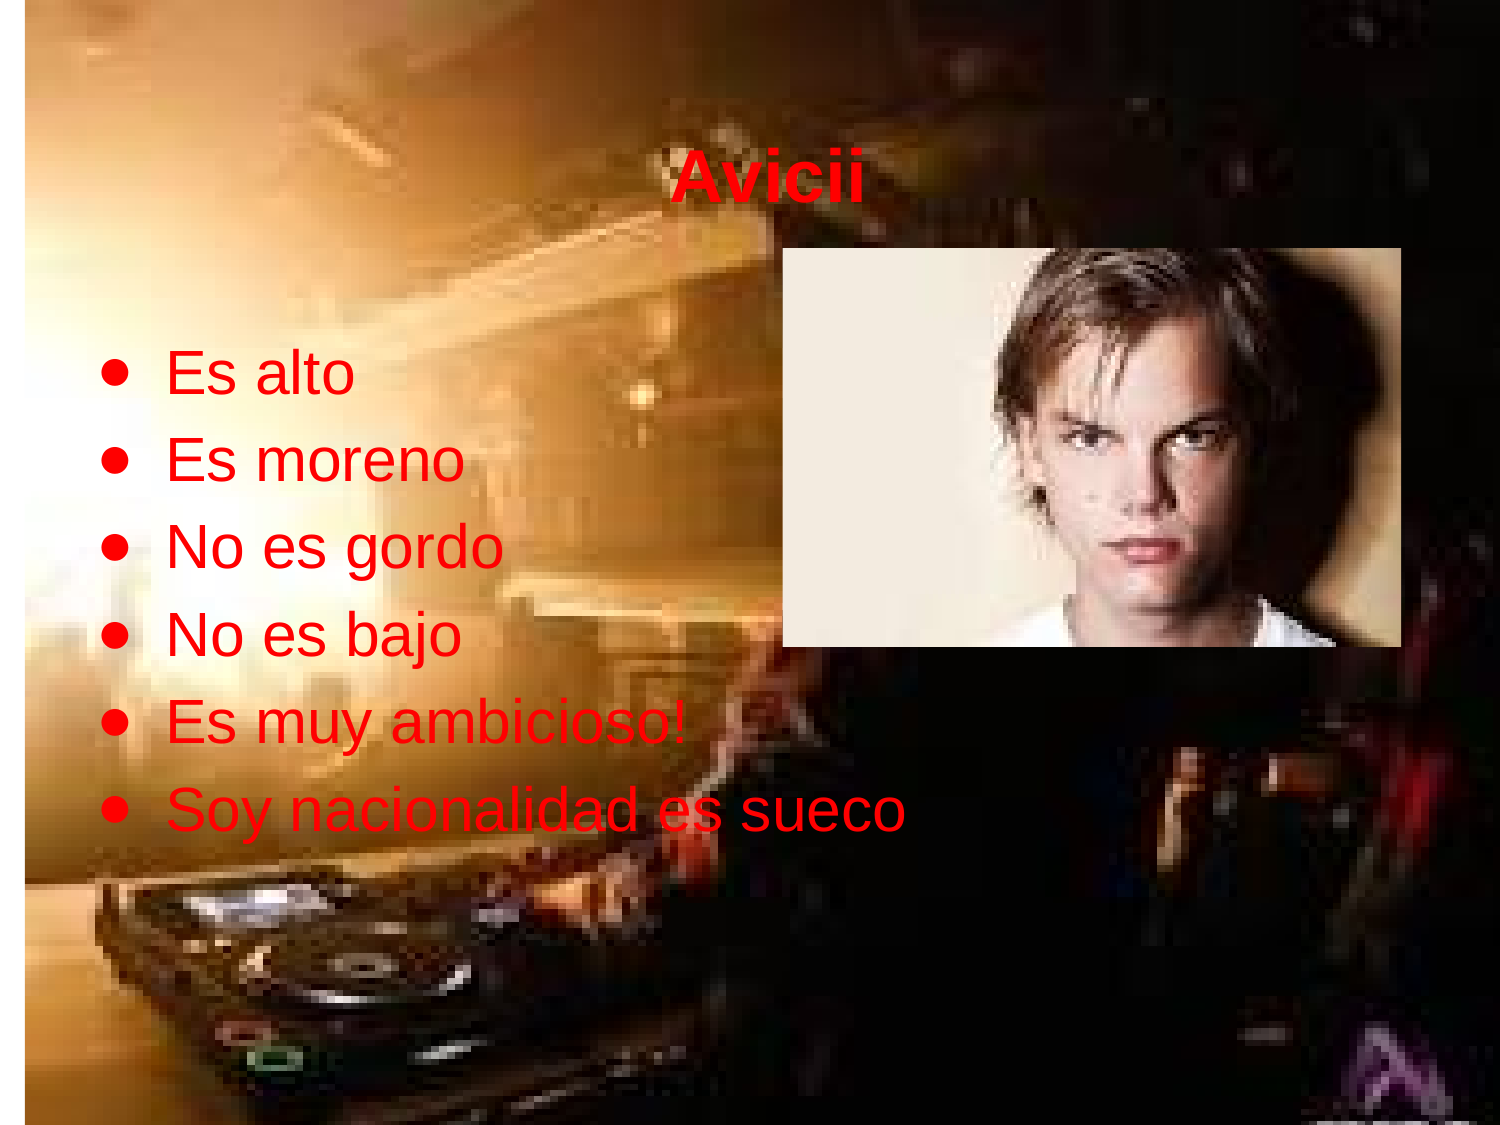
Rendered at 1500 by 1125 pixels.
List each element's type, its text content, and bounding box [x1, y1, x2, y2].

text_box [24, 0, 1500, 1125]
list Es alto Es moreno No es gordo No es bajo Es muy ambicioso! Soy nacionalidad es sueco [75, 316, 1425, 1125]
text_box [782, 248, 1402, 647]
title Avicii [75, 45, 1425, 233]
